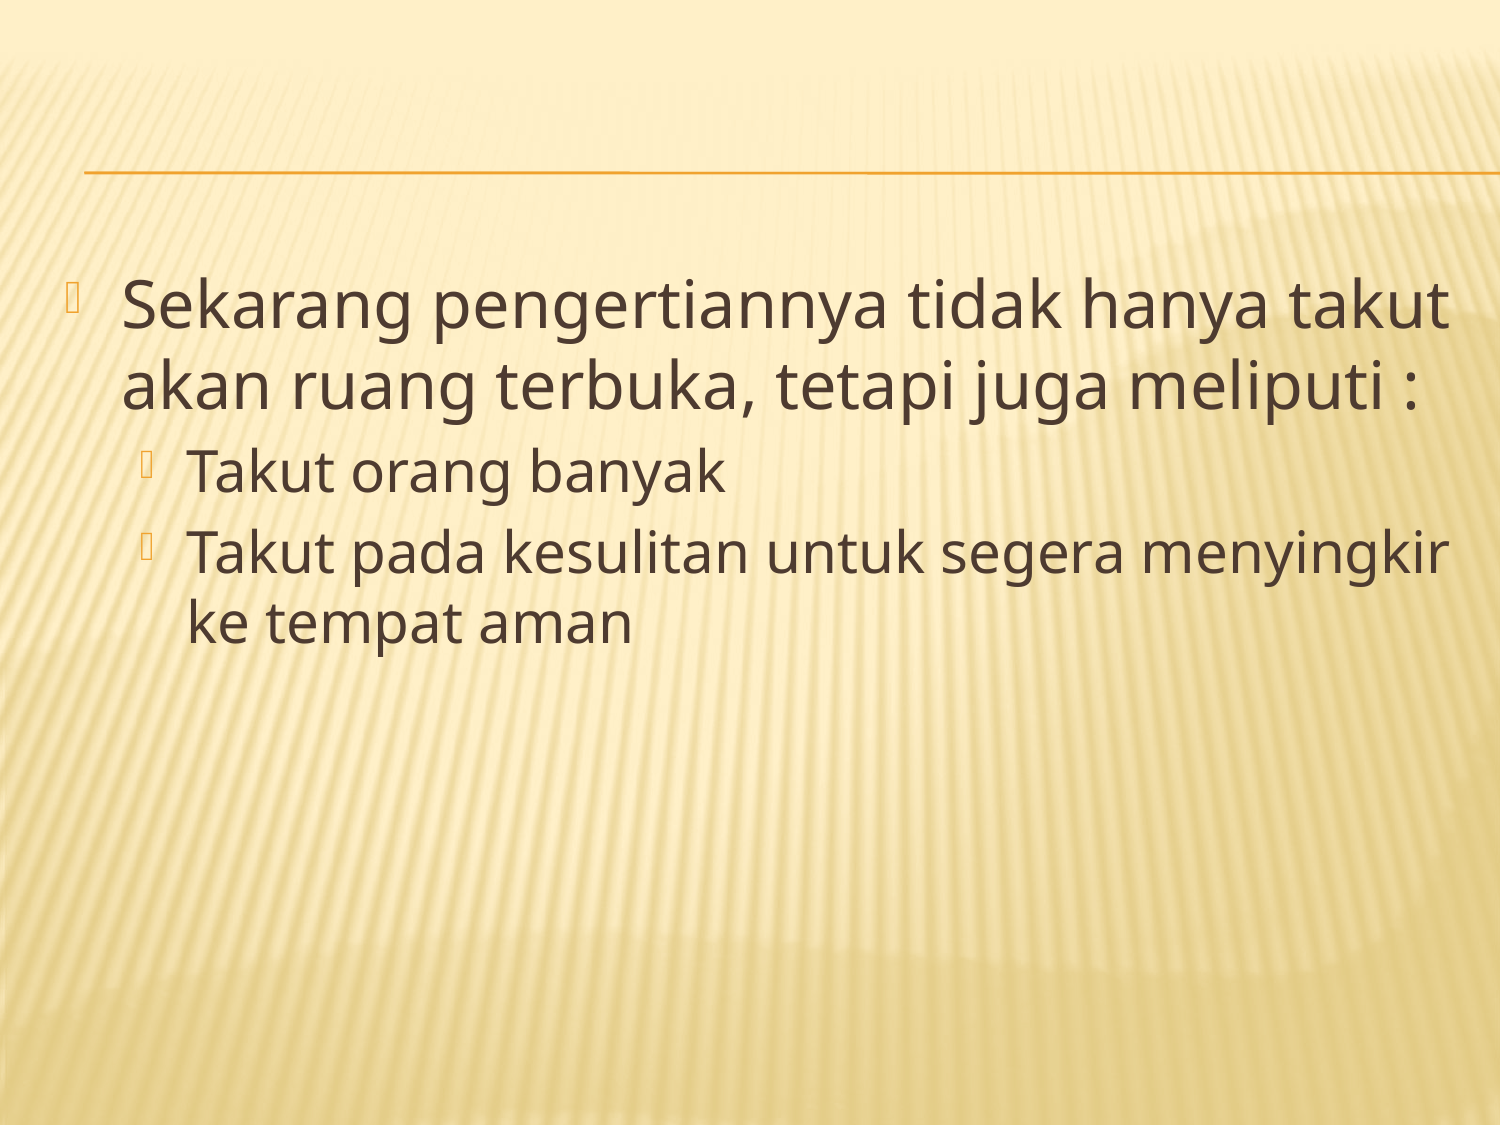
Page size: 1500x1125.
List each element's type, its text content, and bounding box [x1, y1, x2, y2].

list Sekarang pengertiannya tidak hanya takut akan ruang terbuka, tetapi juga meliputi : Takut orang banyak Takut pada kesulitan untuk segera menyingkir ke tempat aman [50, 254, 1475, 998]
